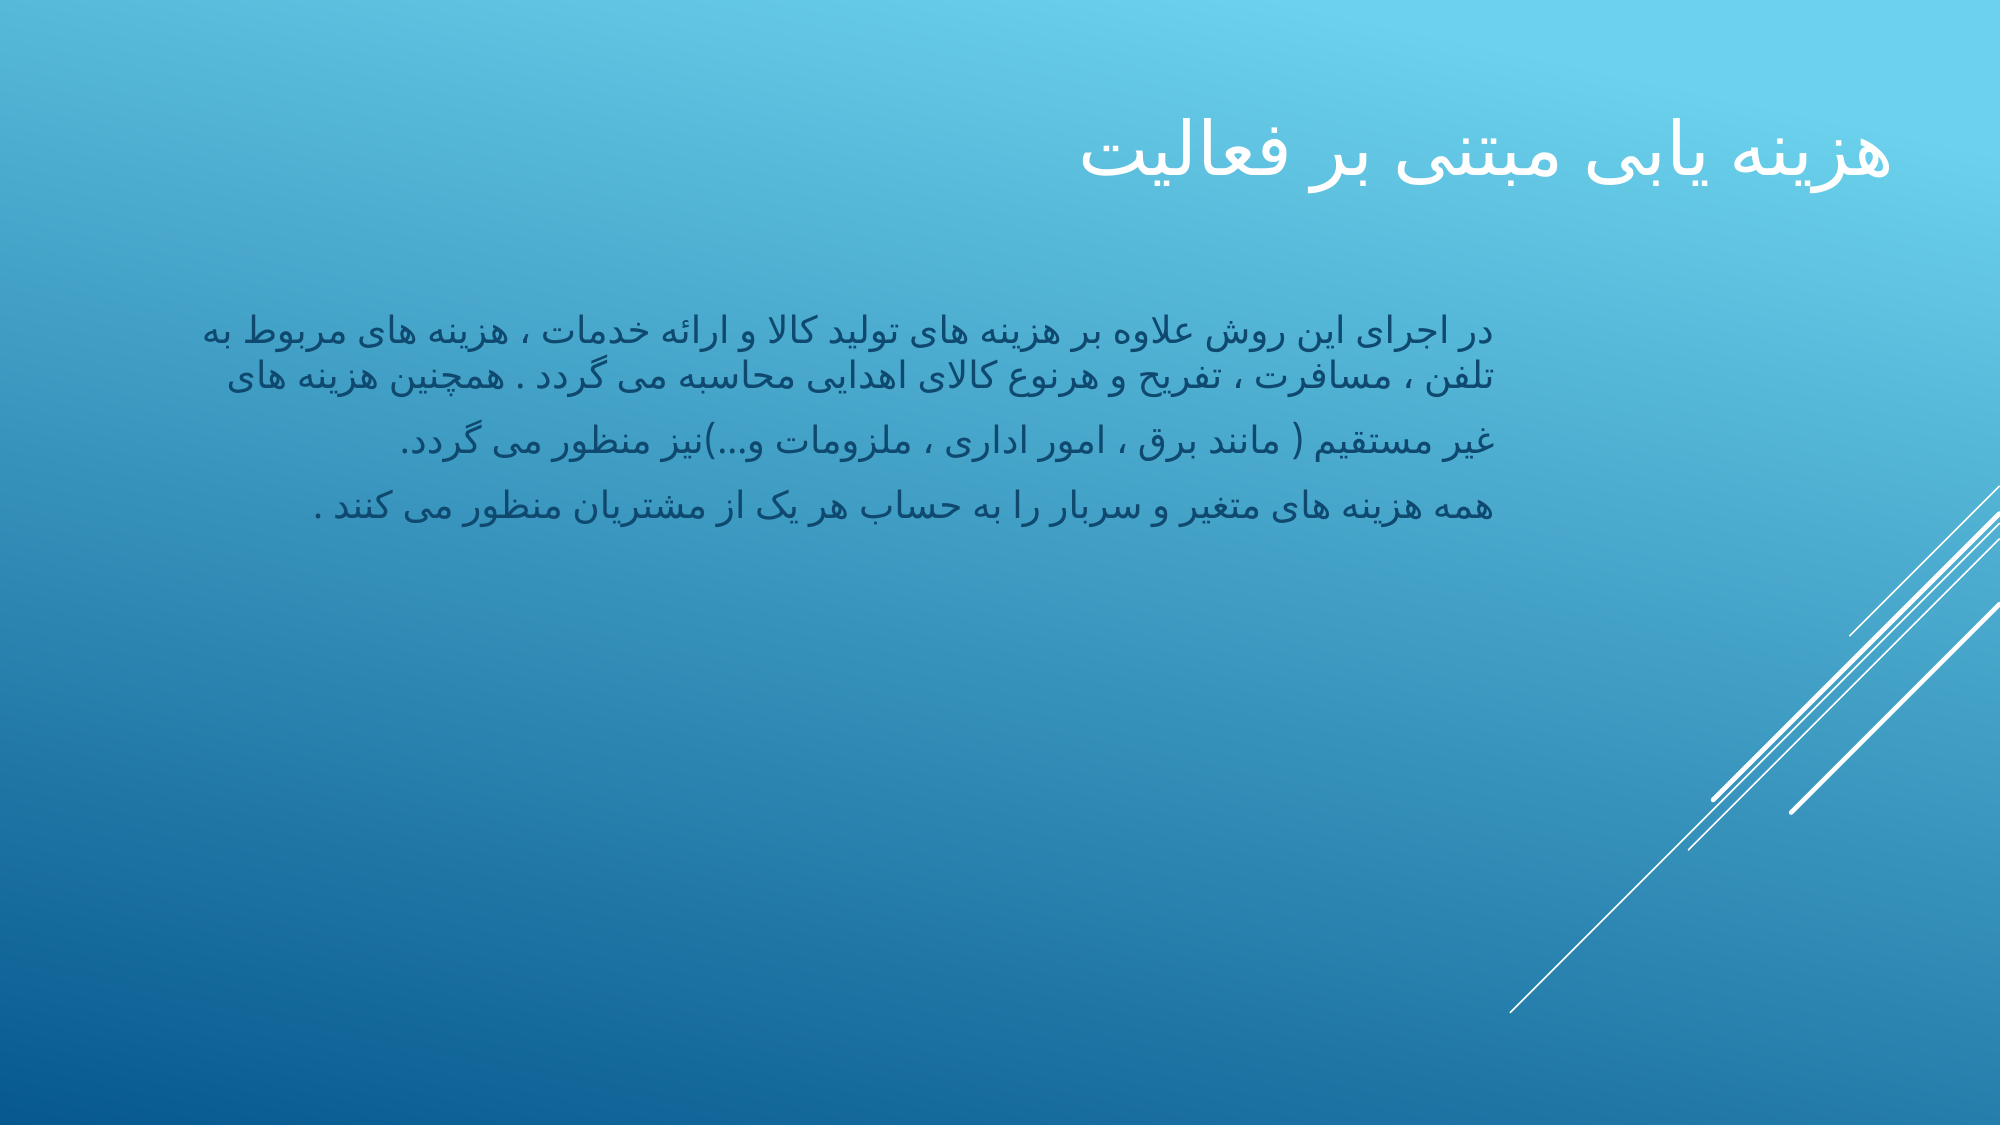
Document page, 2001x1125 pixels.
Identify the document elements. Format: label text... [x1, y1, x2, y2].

list در اجرای این روش علاوه بر هزینه های تولید کالا و ارائه خدمات ، هزینه های مربوط به تلفن ، مسافرت ، تفریح و هرنوع کالای اهدایی محاسبه می گردد . همچنین هزینه های غیر مستقیم ( مانند برق ، امور اداری ، ملزومات و...)نیز منظور می گردد. همه هزینه های متغیر و سربار را به حساب هر یک از مشتریان منظور می کنند . [110, 298, 1511, 914]
title هزینه یابی مبتنی بر فعالیت [509, 75, 1910, 199]
